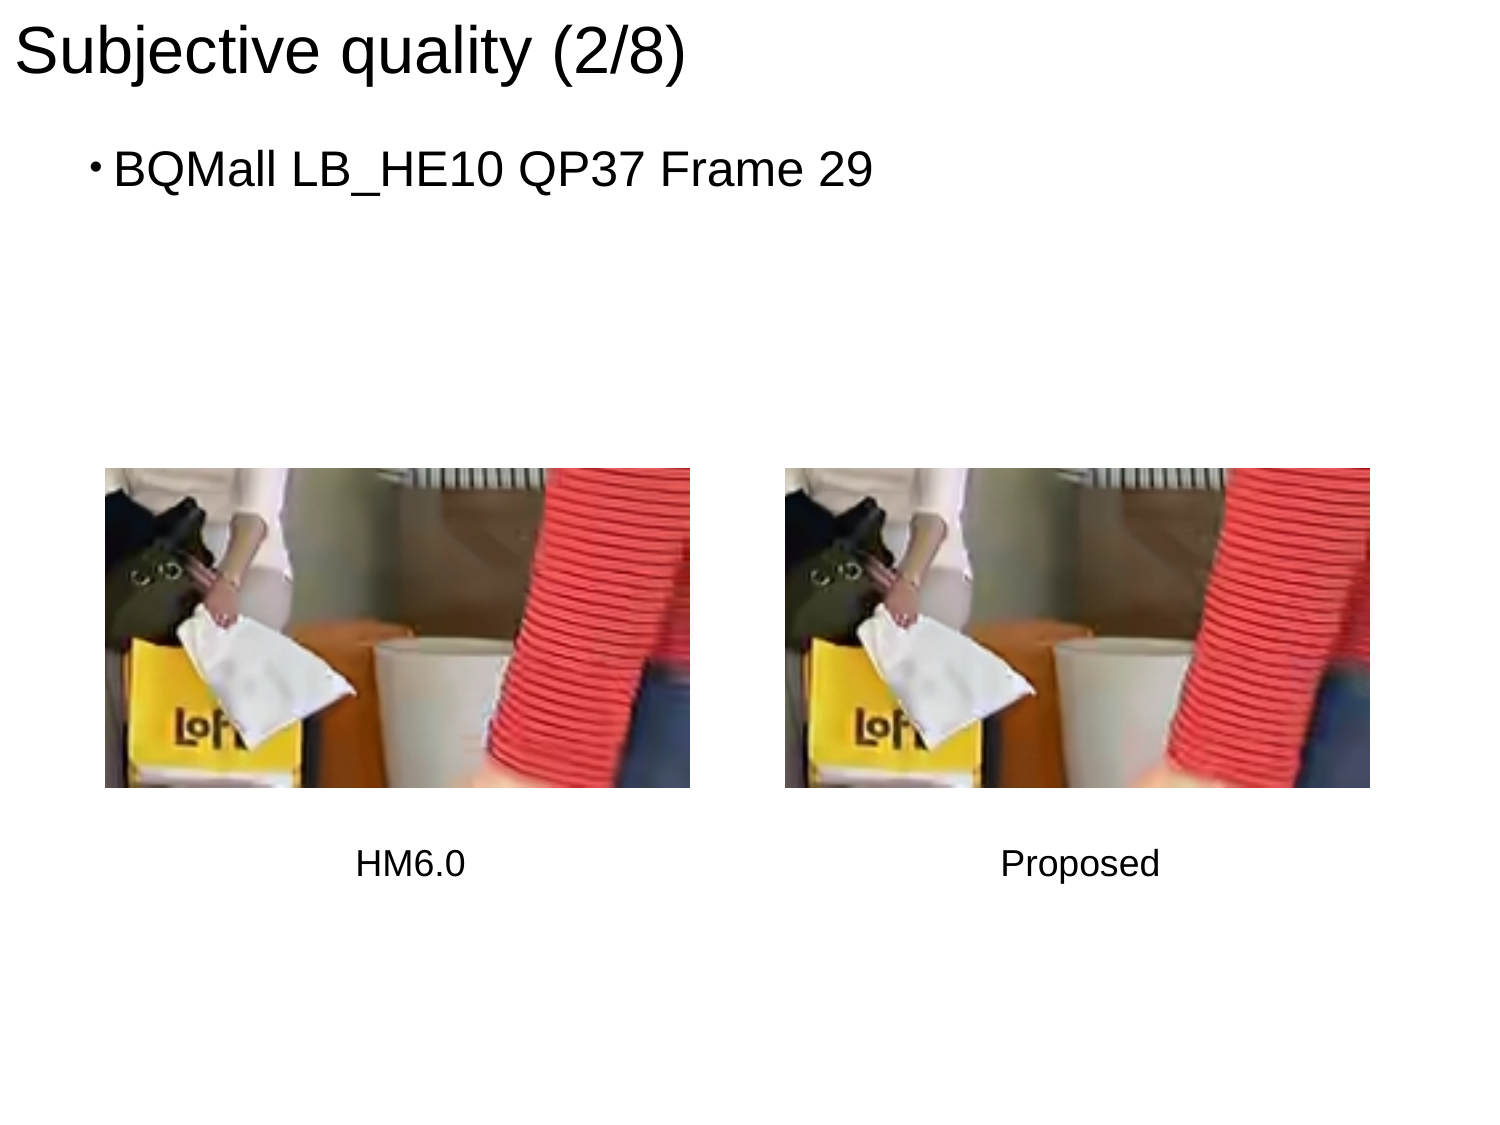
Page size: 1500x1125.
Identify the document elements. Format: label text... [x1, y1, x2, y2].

picture [784, 468, 1370, 788]
picture [105, 468, 691, 788]
text_box Subjective quality (2/8) [0, 0, 1500, 95]
text_box Proposed [985, 831, 1176, 892]
text_box HM6.0 [340, 831, 481, 892]
text_box BQMall LB_HE10 QP37 Frame 29 [74, 128, 890, 204]
